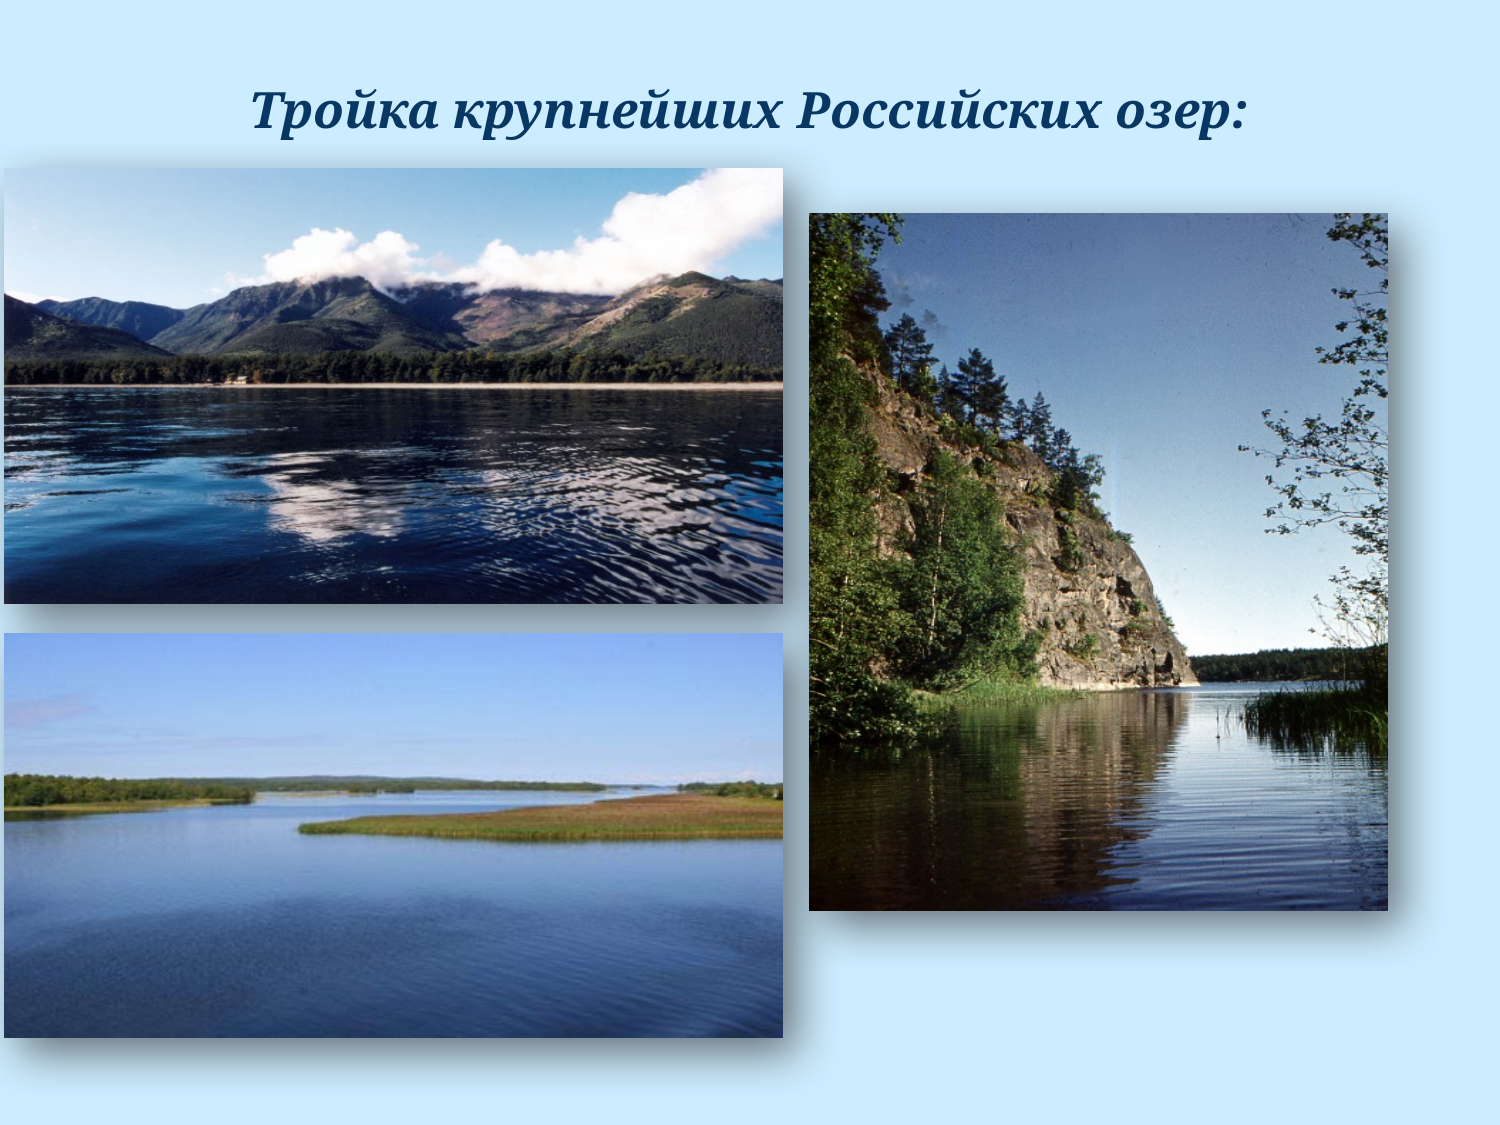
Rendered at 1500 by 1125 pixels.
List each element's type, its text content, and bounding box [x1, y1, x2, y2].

picture [3, 633, 783, 1039]
picture [3, 168, 783, 605]
picture [808, 213, 1389, 912]
title Тройка крупнейших Российских озер: [74, 44, 1426, 223]
